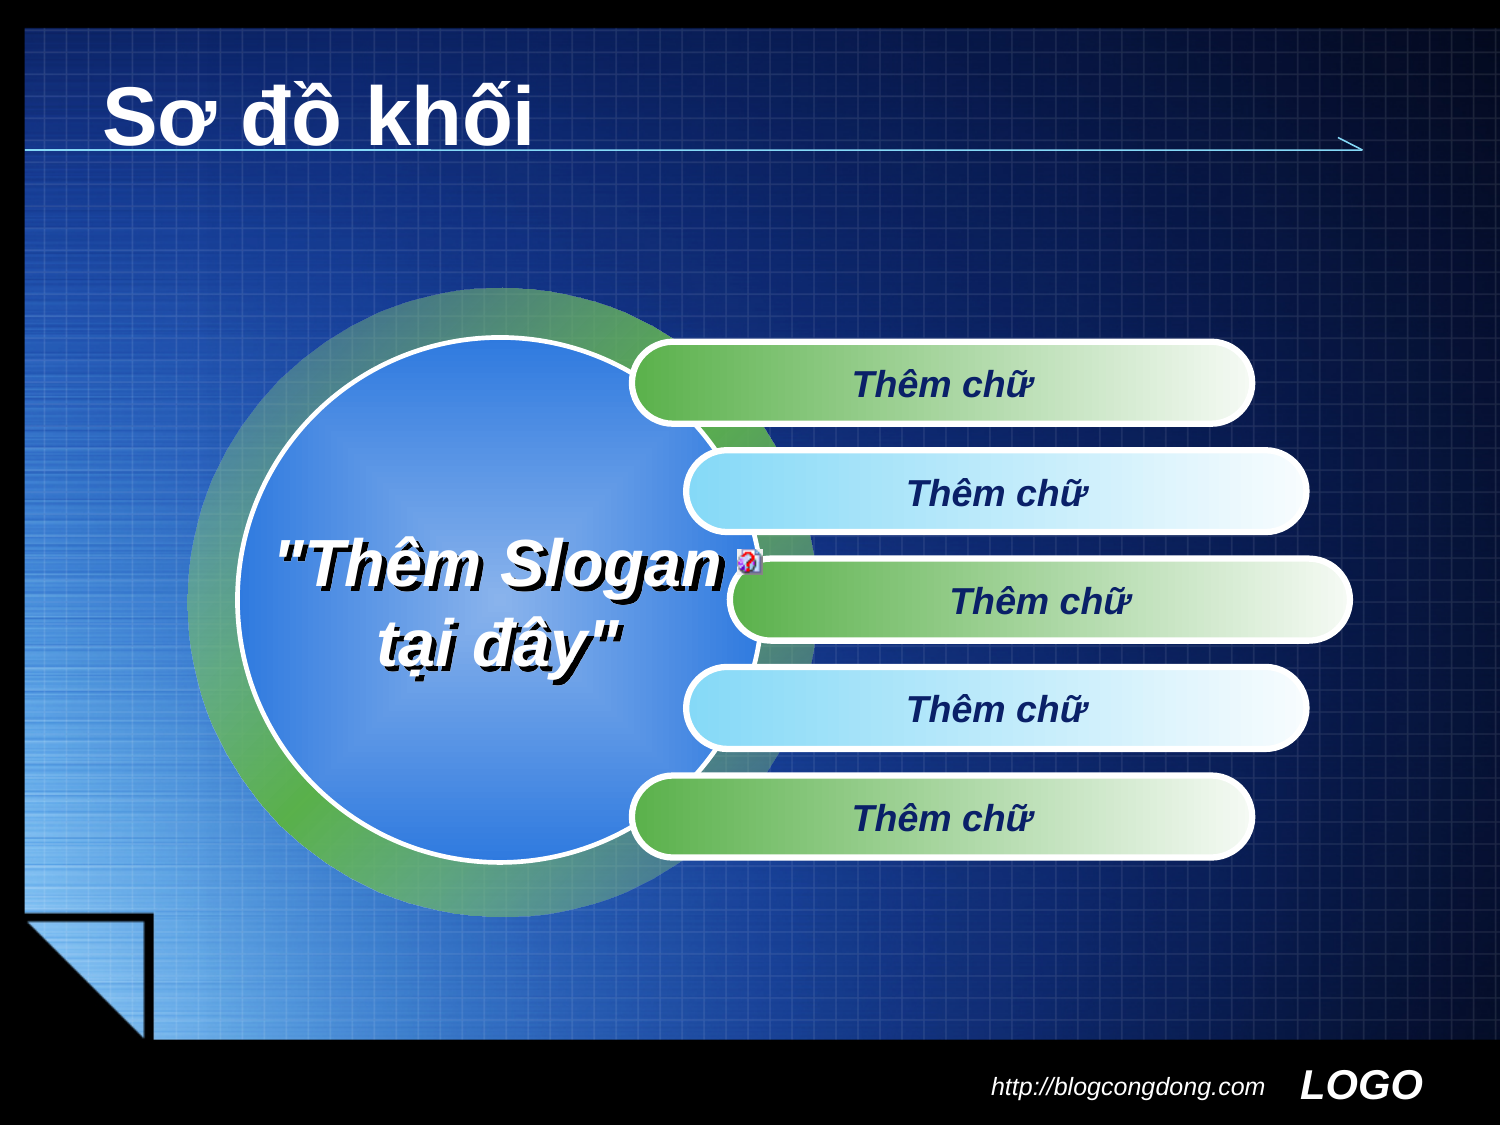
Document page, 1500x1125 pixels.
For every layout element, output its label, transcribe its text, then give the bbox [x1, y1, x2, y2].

text_box [748, 533, 758, 548]
text_box Thêm chữ [748, 558, 1350, 641]
text_box [237, 513, 252, 687]
picture [0, 0, 1500, 1125]
text_box Thêm chữ [686, 450, 1307, 533]
text_box [252, 688, 717, 863]
footer http://blogcongdong.com [906, 1062, 1282, 1103]
text_box [748, 635, 760, 666]
title Sơ đồ khối [87, 74, 1288, 151]
text_box [187, 287, 685, 917]
text_box Thêm chữ [631, 775, 1253, 858]
text_box "Thêm Slogan tại đây" [252, 512, 744, 688]
text_box [755, 533, 814, 558]
text_box Thêm chữ [631, 341, 1253, 424]
text_box Thêm chữ [686, 666, 1307, 749]
text_box [696, 424, 778, 451]
text_box [755, 640, 814, 666]
text_box [252, 337, 717, 512]
text_box [697, 748, 780, 775]
